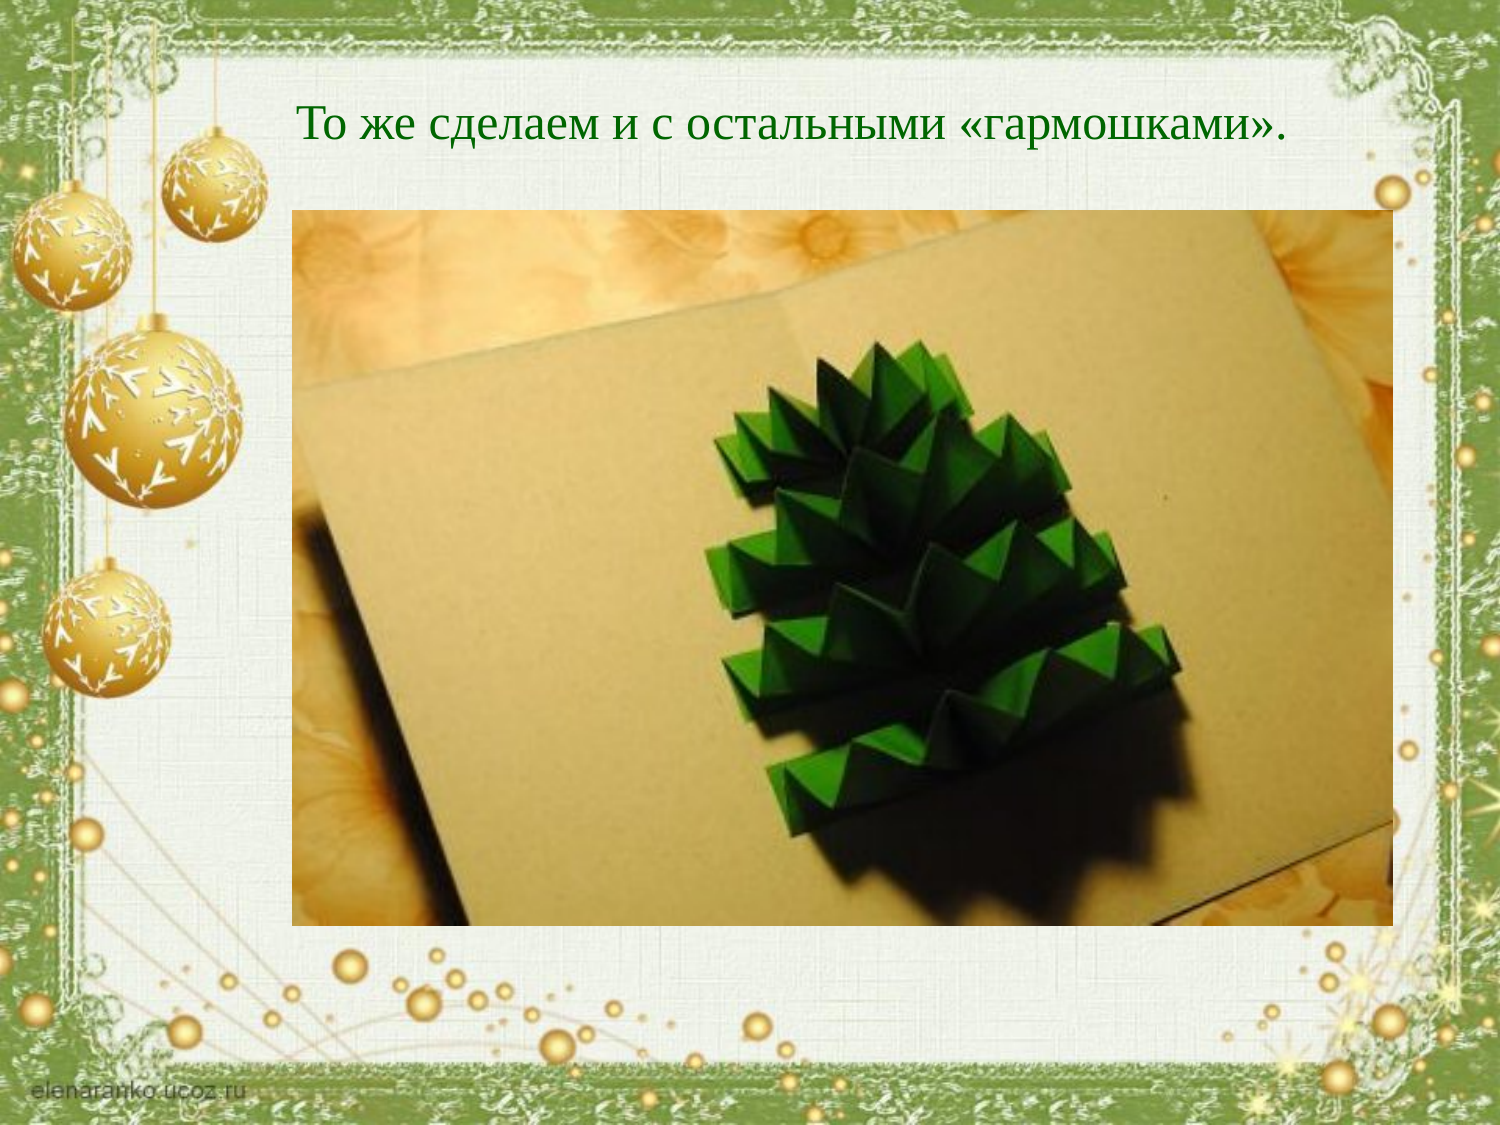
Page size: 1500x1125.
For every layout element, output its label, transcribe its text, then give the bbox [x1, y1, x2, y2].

text_box То же сделаем и с остальными «гармошками». [281, 81, 1336, 157]
picture [0, 0, 1500, 1125]
